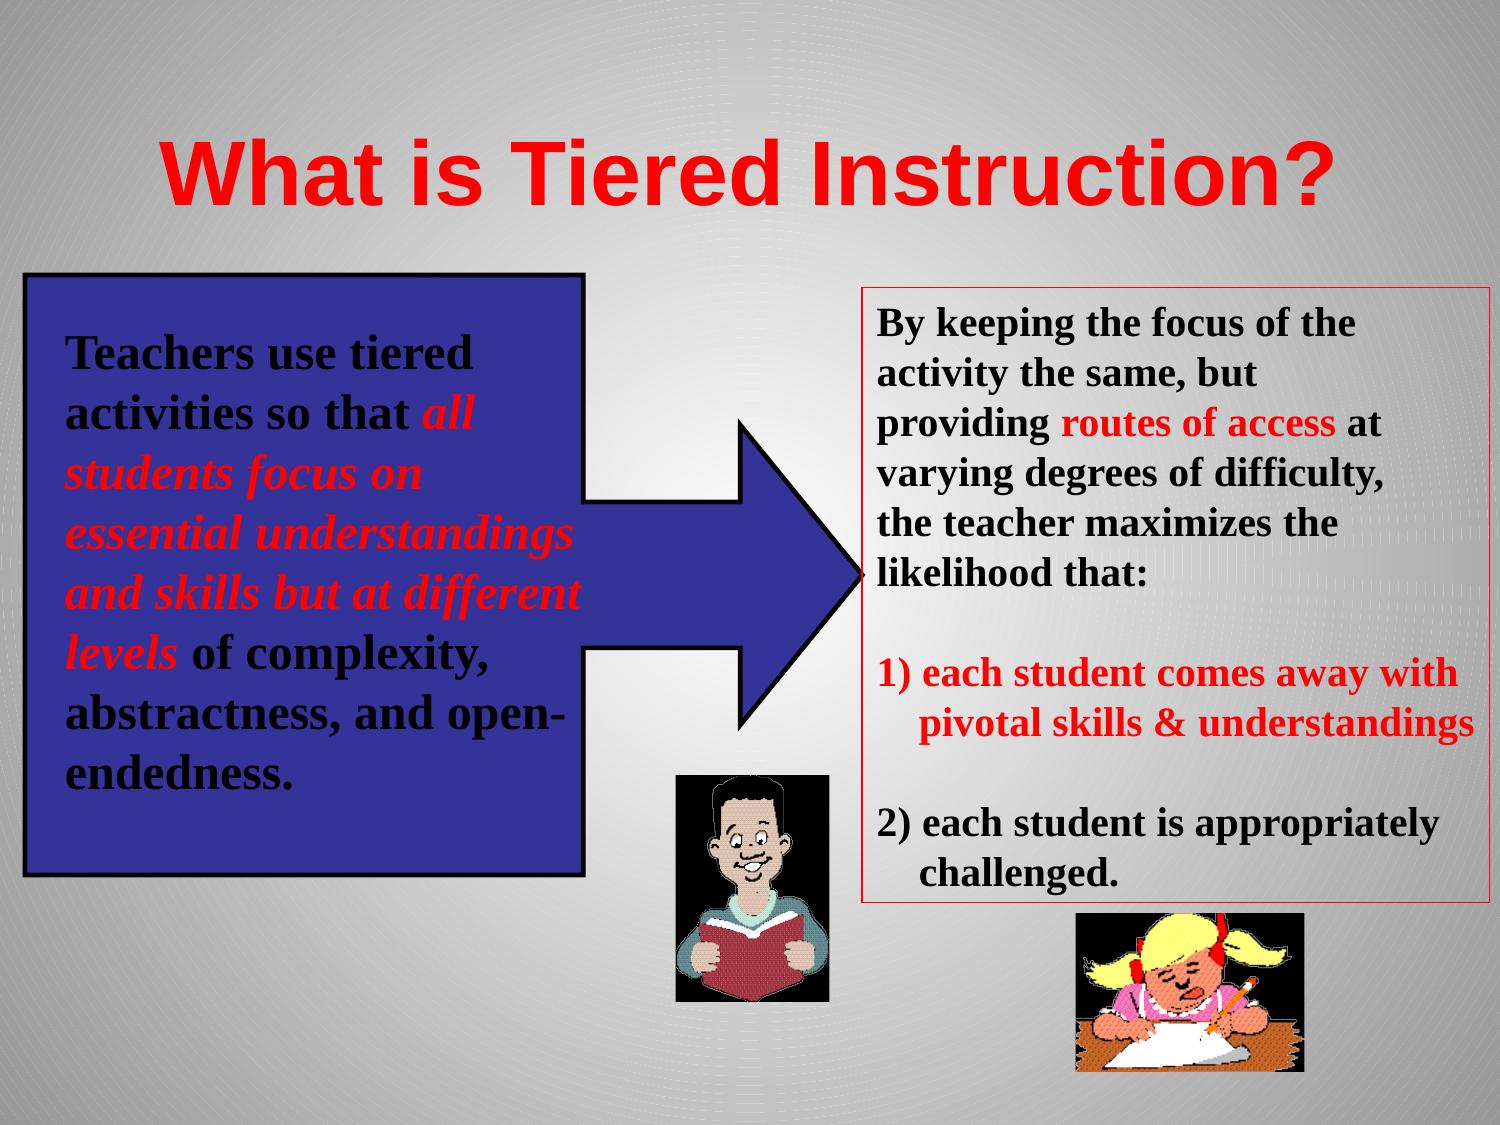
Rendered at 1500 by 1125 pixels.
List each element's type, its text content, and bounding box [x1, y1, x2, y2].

picture [1074, 912, 1306, 1073]
text_box [613, 424, 861, 725]
picture [674, 774, 831, 1003]
text_box [24, 274, 584, 875]
text_box Teachers use tiered activities so that all students focus on essential understandings and skills but at different levels of complexity, abstractness, and open-endedness. [50, 312, 613, 808]
text_box By keeping the focus of the activity the same, but providing routes of access at varying degrees of difficulty, the teacher maximizes the likelihood that: 1) each student comes away with pivotal skills & understandings 2) each student is appropriately challenged. [861, 287, 1490, 903]
title What is Tiered Instruction? [112, 74, 1388, 263]
